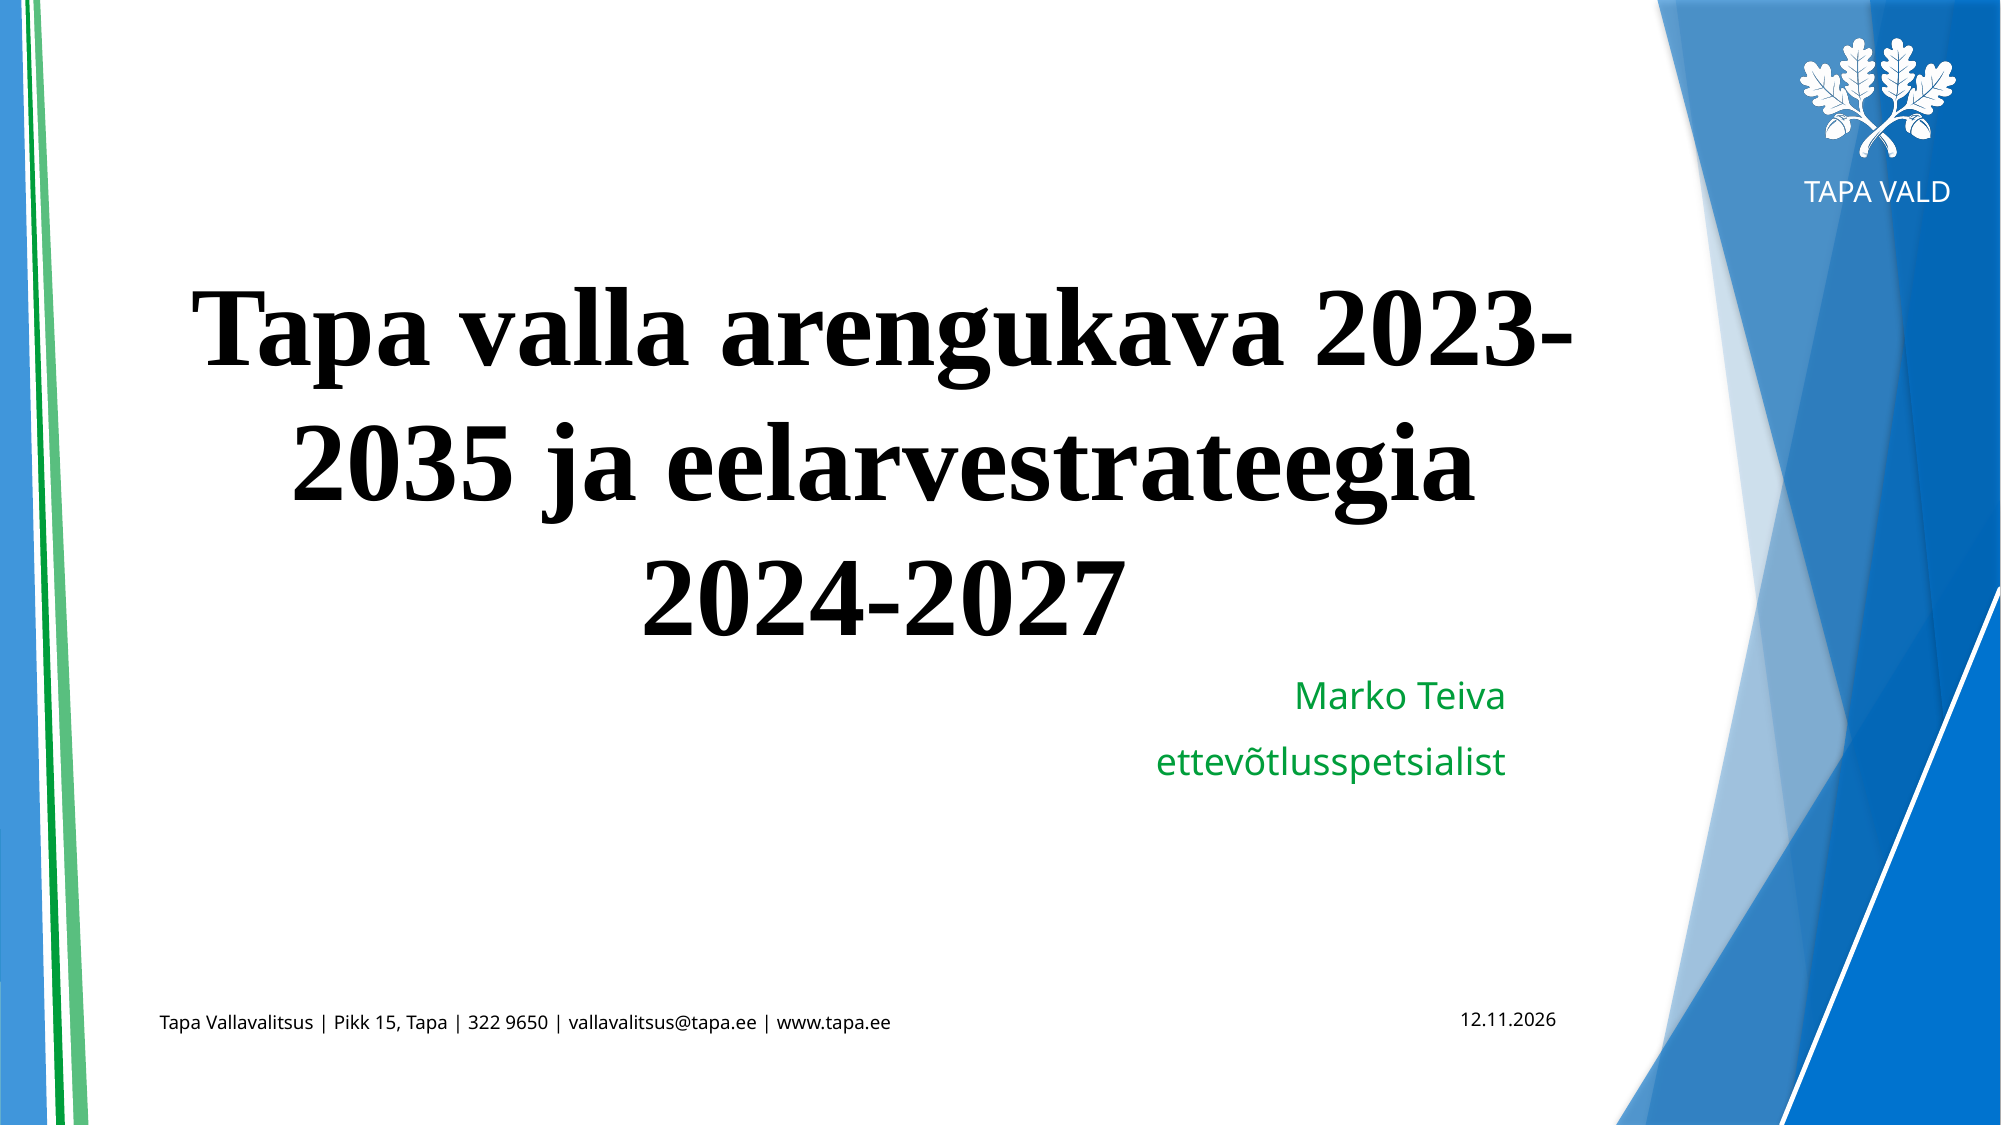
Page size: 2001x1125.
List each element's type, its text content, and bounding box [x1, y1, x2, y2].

footer Tapa Vallavalitsus | Pikk 15, Tapa | 322 9650 | vallavalitsus@tapa.ee | www.tapa.ee [144, 992, 1396, 1053]
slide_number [1421, 990, 1572, 1051]
picture [1800, 38, 1956, 158]
title Tapa valla arengukava 2023-2035 ja eelarvestrateegia 2024-2027 [136, 185, 1632, 711]
subtitle Marko Teiva ettevõtlusspetsialist [247, 664, 1522, 845]
